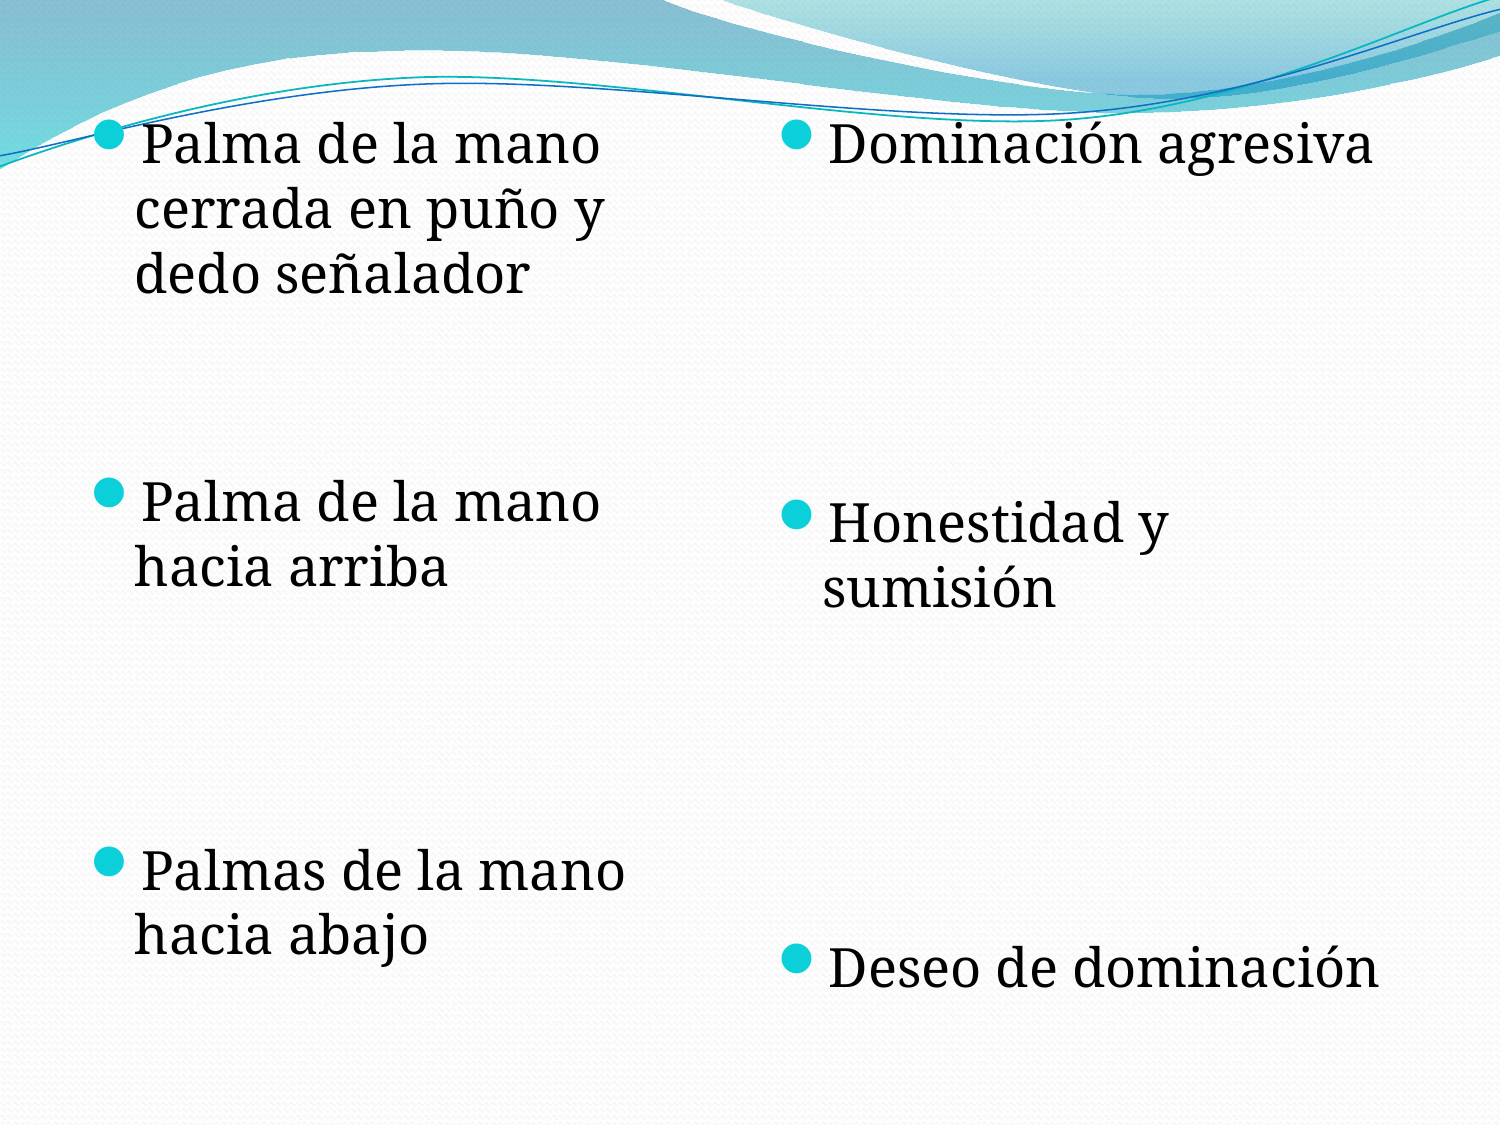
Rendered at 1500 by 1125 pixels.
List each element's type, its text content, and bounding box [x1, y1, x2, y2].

list Dominación agresiva Honestidad y sumisión Deseo de dominación [762, 101, 1425, 1043]
list Palma de la mano cerrada en puño y dedo señalador Palma de la mano hacia arriba Palmas de la mano hacia abajo [75, 101, 738, 1043]
